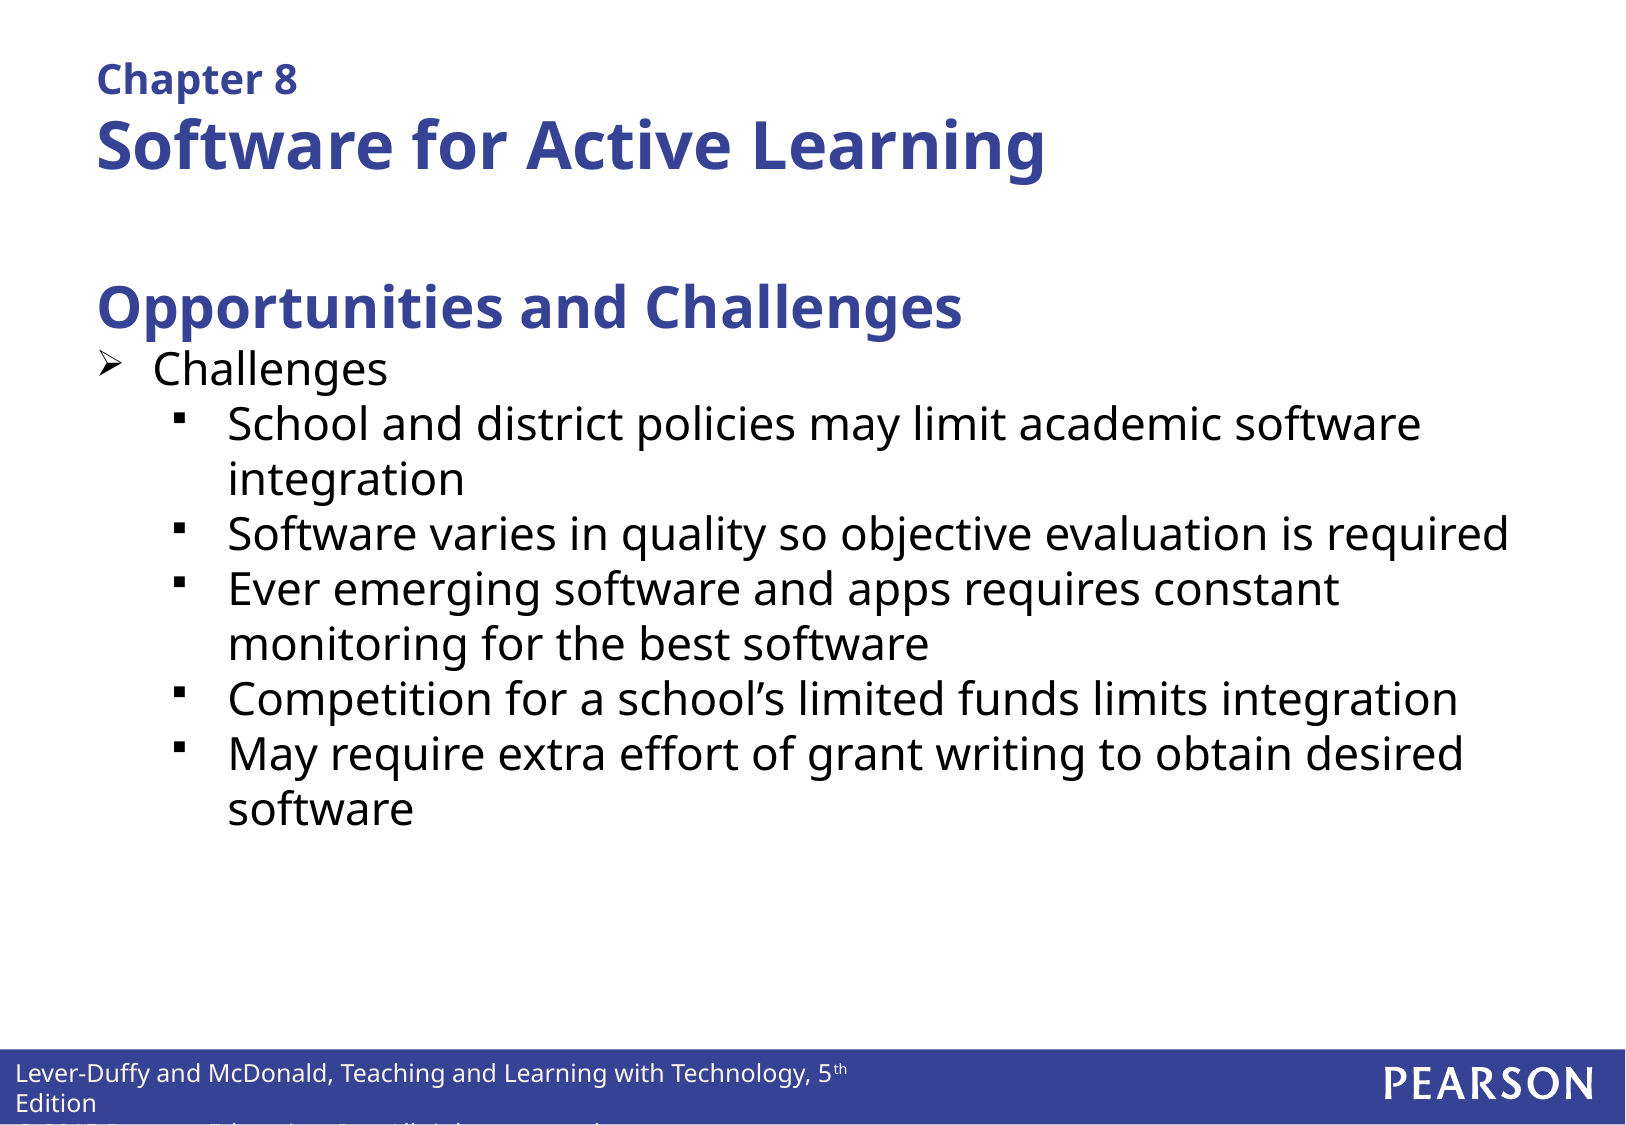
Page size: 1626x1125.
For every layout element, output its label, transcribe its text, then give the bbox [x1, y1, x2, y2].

list Opportunities and Challenges Challenges School and district policies may limit academic software integration Software varies in quality so objective evaluation is required Ever emerging software and apps requires constant monitoring for the best software Competition for a school’s limited funds limits integration May require extra effort of grant writing to obtain desired software [81, 262, 1544, 1005]
title Chapter 8 Software for Active Learning [81, 45, 1544, 233]
